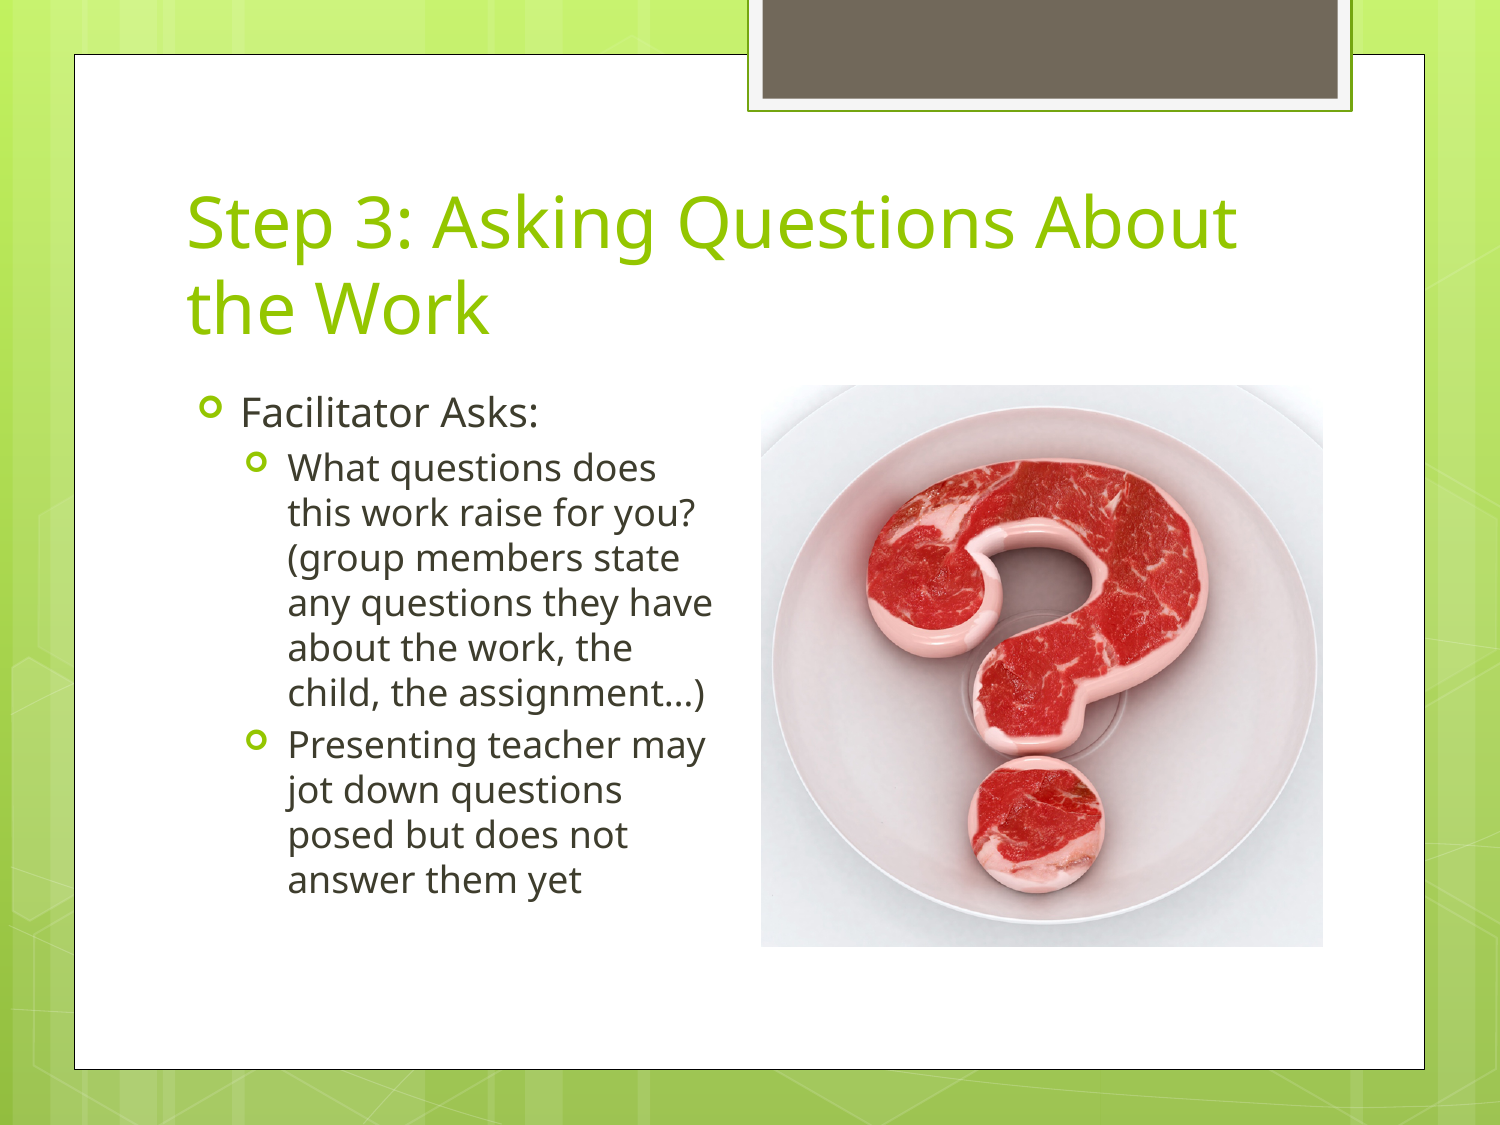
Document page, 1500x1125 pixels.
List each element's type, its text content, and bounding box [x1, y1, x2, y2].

title Step 3: Asking Questions About the Work [171, 168, 1324, 357]
list Facilitator Asks: What questions does this work raise for you? (group members state any questions they have about the work, the child, the assignment…) Presenting teacher may jot down questions posed but does not answer them yet [171, 379, 732, 953]
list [761, 385, 1324, 947]
